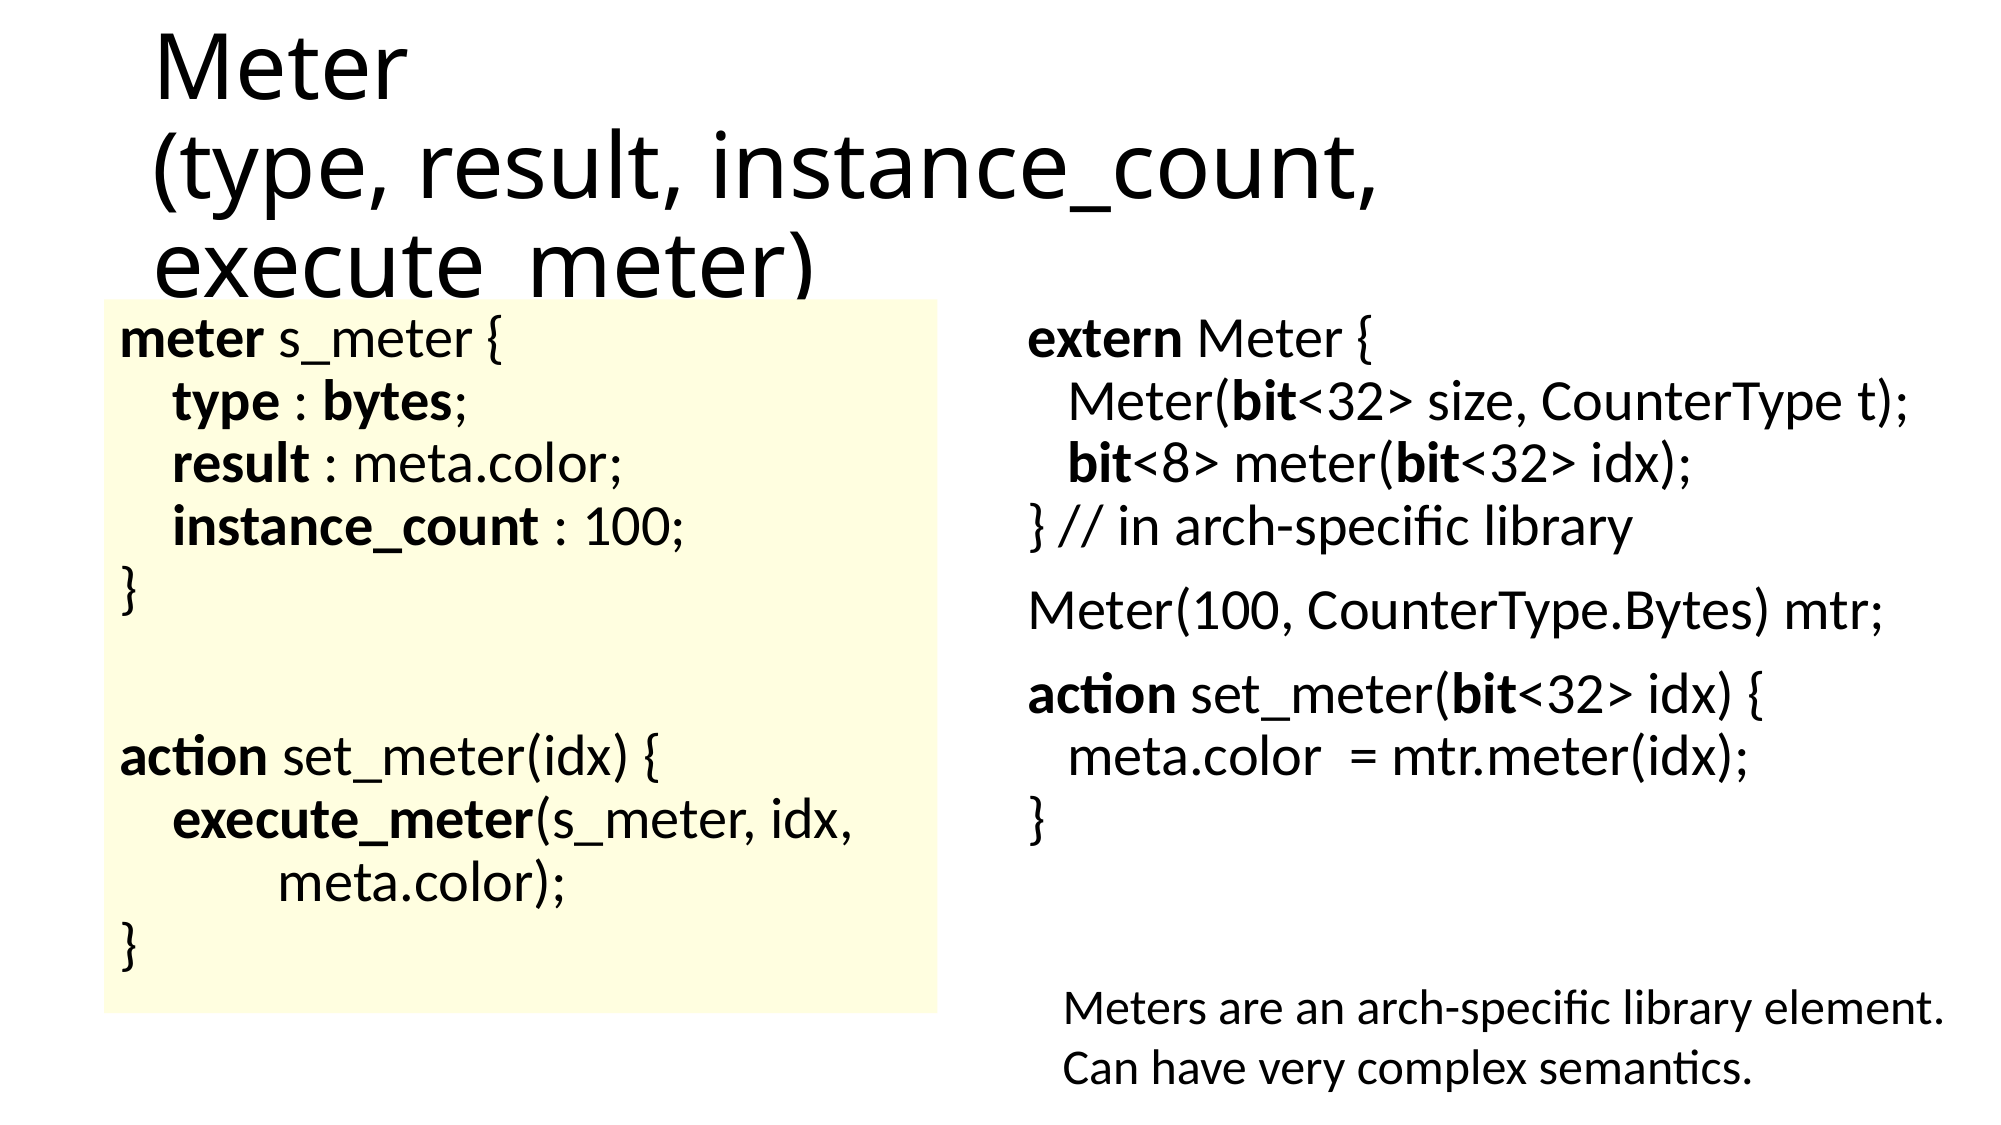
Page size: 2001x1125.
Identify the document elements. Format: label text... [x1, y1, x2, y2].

title Meter (type, result, instance_count, execute_meter) [137, 59, 1863, 278]
text_box Meters are an arch-specific library element. Can have very complex semantics. [1047, 967, 2000, 1102]
list meter s_meter { type : bytes; result : meta.color; instance_count : 100; } action set_meter(idx) { execute_meter(s_meter, idx, meta.color); } [104, 299, 938, 1014]
list extern Meter { Meter(bit<32> size, CounterType t); bit<8> meter(bit<32> idx); } // in arch-specific library Meter(100, CounterType.Bytes) mtr; action set_meter(bit<32> idx) { meta.color = mtr.meter(idx); } [1012, 299, 1948, 1014]
